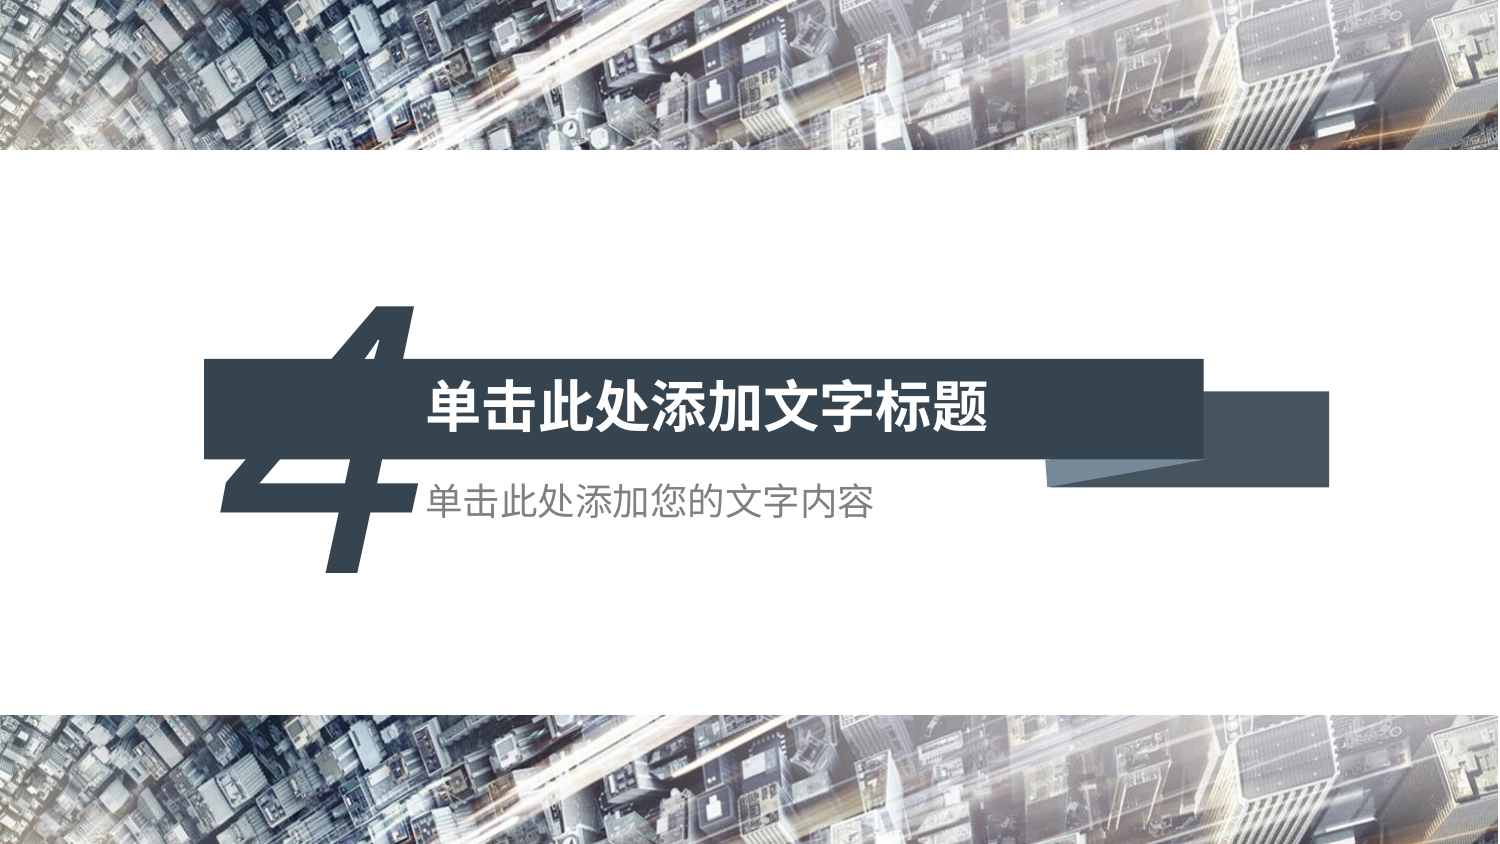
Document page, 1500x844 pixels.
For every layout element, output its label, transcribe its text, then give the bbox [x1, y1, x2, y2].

picture [0, 0, 1498, 150]
text_box 4 [207, 150, 401, 582]
picture [0, 715, 1498, 844]
text_box [1049, 391, 1330, 488]
text_box [1045, 459, 1206, 488]
text_box 单击此处添加您的文字内容 [414, 467, 1046, 517]
text_box 单击此处添加文字标题 [401, 358, 1204, 460]
